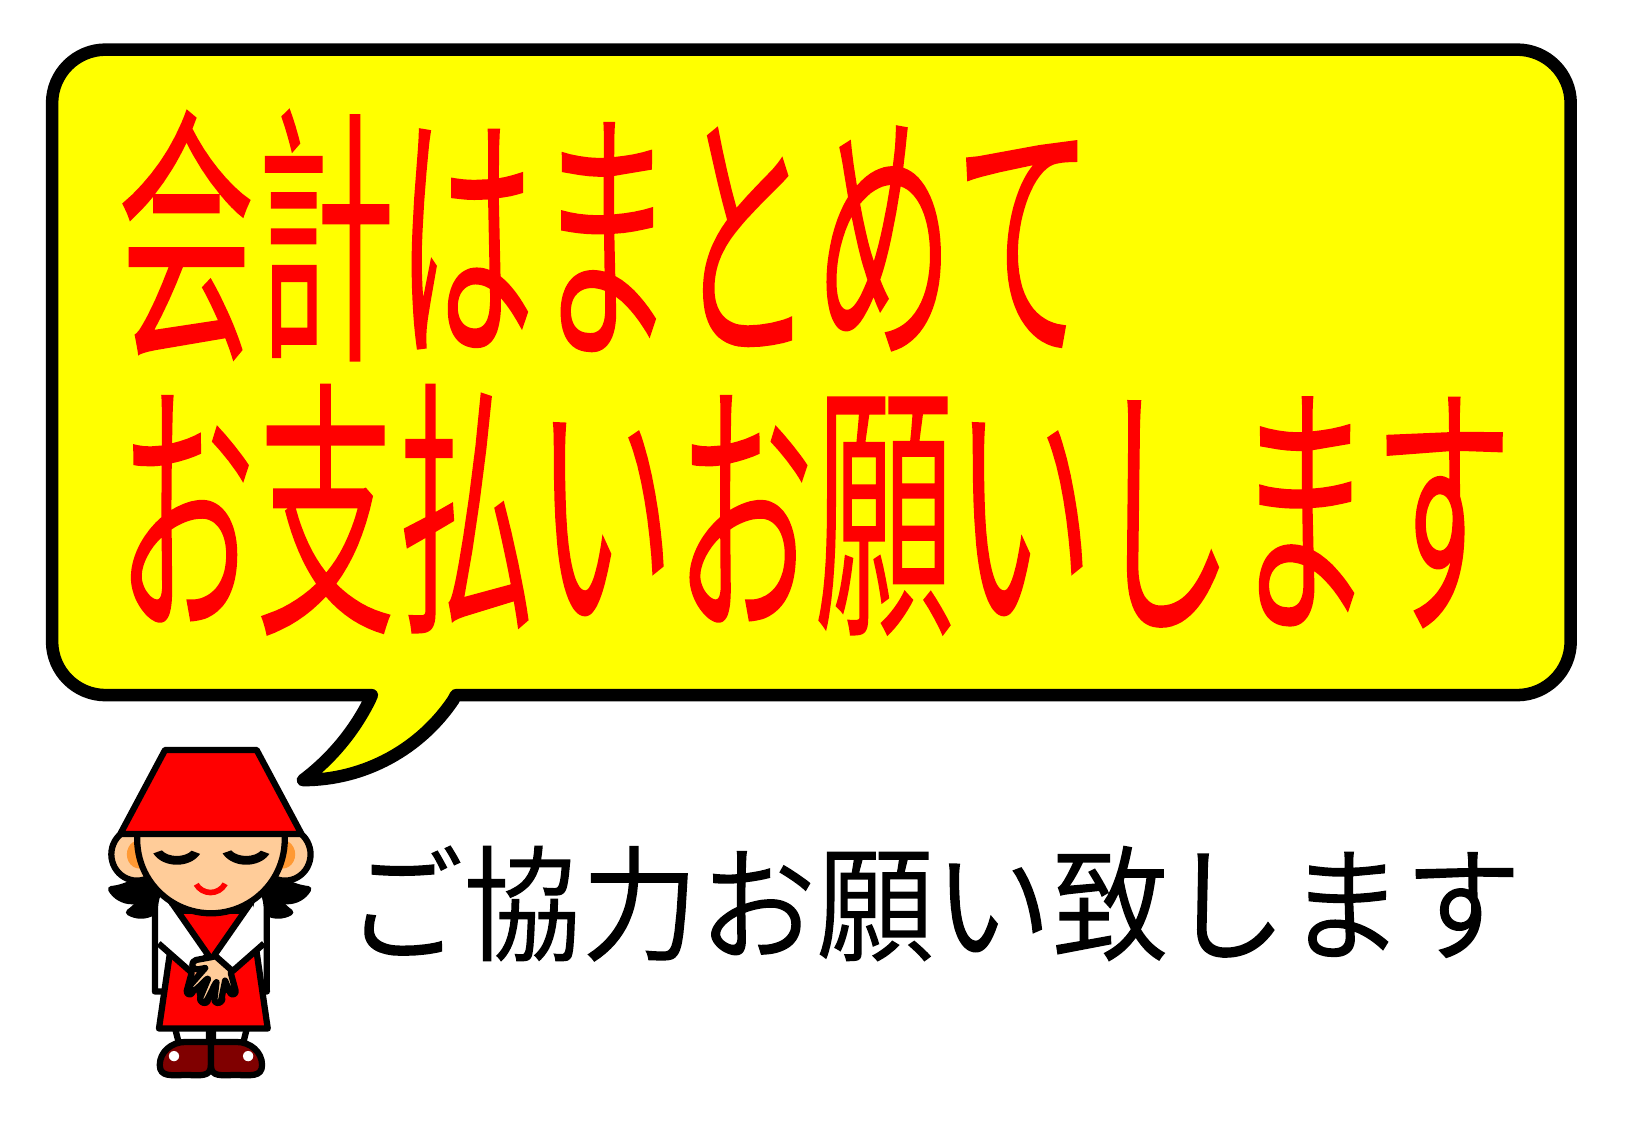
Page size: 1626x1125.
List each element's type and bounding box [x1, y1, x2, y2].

text_box [111, 749, 311, 1076]
text_box [49, 47, 1573, 782]
